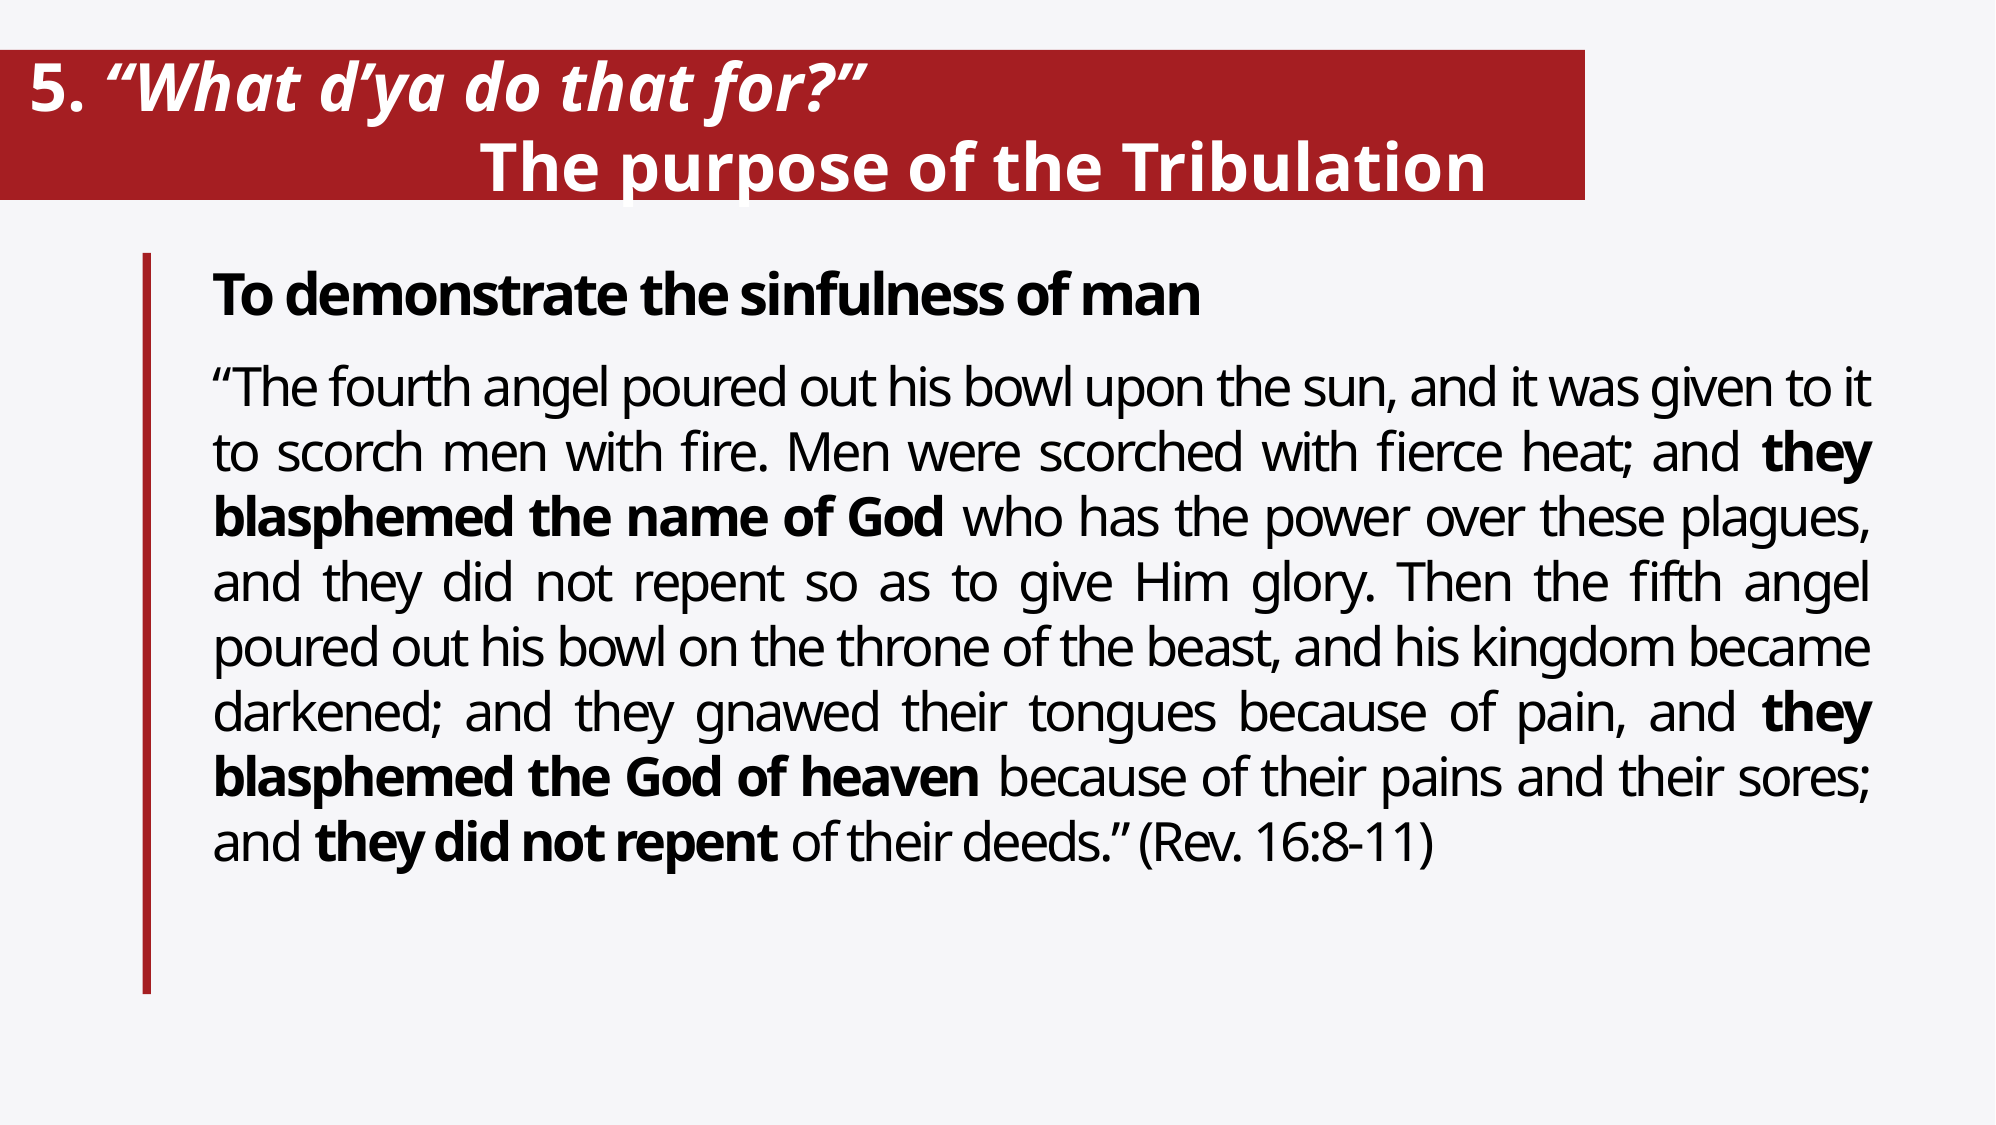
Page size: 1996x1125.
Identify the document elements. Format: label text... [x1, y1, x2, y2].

title 5. “What d’ya do that for?” The purpose of the Tribulation [14, 62, 1810, 188]
subtitle To demonstrate the sinfulness of man “The fourth angel poured out his bowl upon the sun, and it was given to it to scorch men with fire. Men were scorched with fierce heat; and they blasphemed the name of God who has the power over these plagues, and they did not repent so as to give Him glory. Then the fifth angel poured out his bowl on the throne of the beast, and his kingdom became darkened; and they gnawed their tongues because of pain, and they blasphemed the God of heaven because of their pains and their sores; and they did not repent of their deeds.” (Rev. 16:8-11) [197, 249, 1885, 1000]
